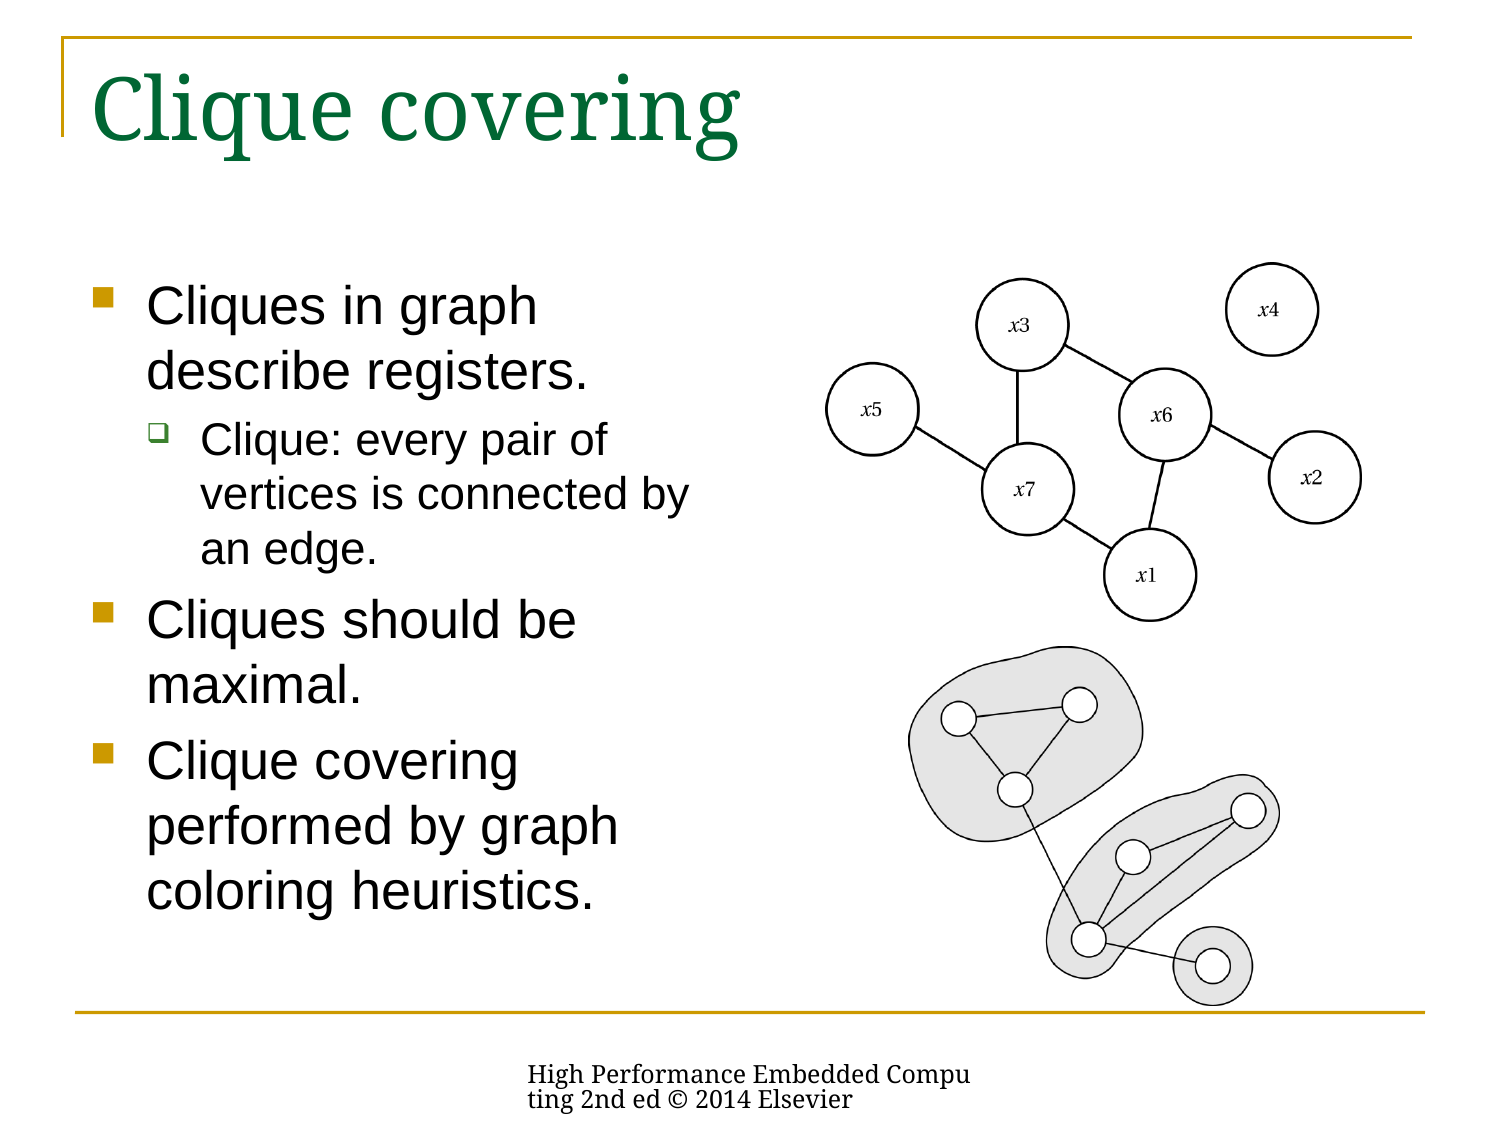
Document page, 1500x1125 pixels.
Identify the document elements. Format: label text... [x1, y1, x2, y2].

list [824, 262, 1363, 622]
title Clique covering [75, 45, 1425, 233]
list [908, 646, 1280, 1006]
list Cliques in graph describe registers. Clique: every pair of vertices is connected by an edge. Cliques should be maximal. Clique covering performed by graph coloring heuristics. [75, 262, 738, 1006]
footer High Performance Embedded Computing 2nd ed © 2014 Elsevier [512, 1025, 988, 1100]
